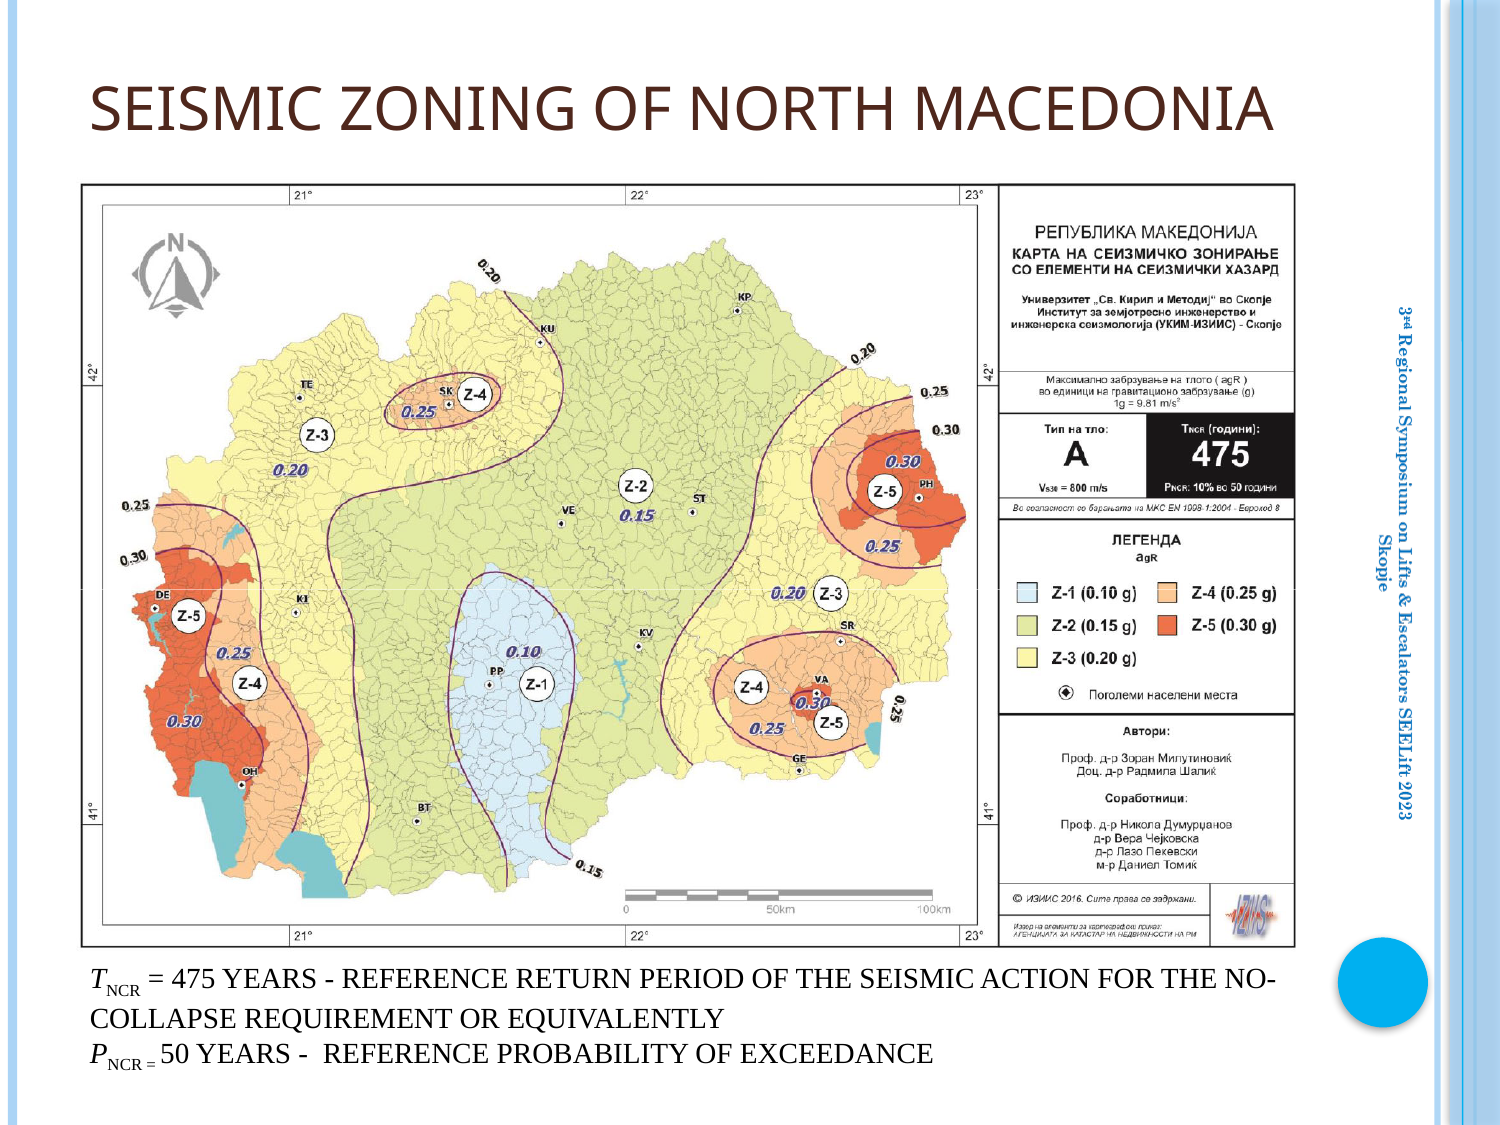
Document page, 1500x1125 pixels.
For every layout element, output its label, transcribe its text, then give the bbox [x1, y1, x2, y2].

text_box TNCR = 475 years - reference return period of the seismic action for the no-collapse requirement or equivalently PNCR = 50 years - reference probability of exceedance [75, 959, 1300, 1082]
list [74, 176, 1301, 952]
picture [1364, 267, 1426, 861]
title Seismic zoning of North Macedonia [75, 54, 1300, 150]
